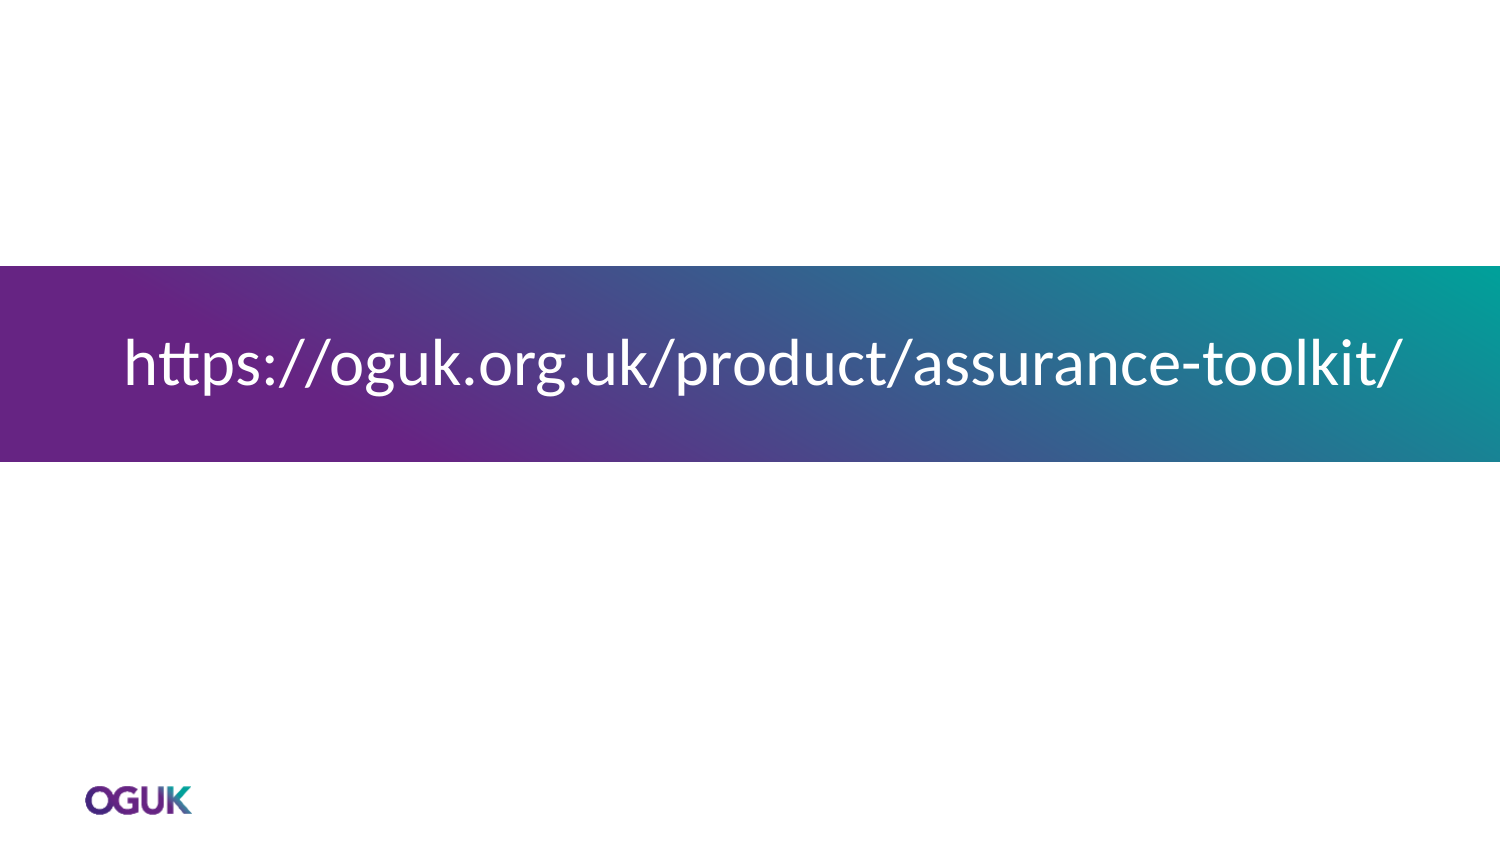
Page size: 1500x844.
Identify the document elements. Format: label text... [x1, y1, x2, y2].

picture [76, 778, 200, 822]
title https://oguk.org.uk/product/assurance-toolkit/ [123, 266, 1412, 462]
